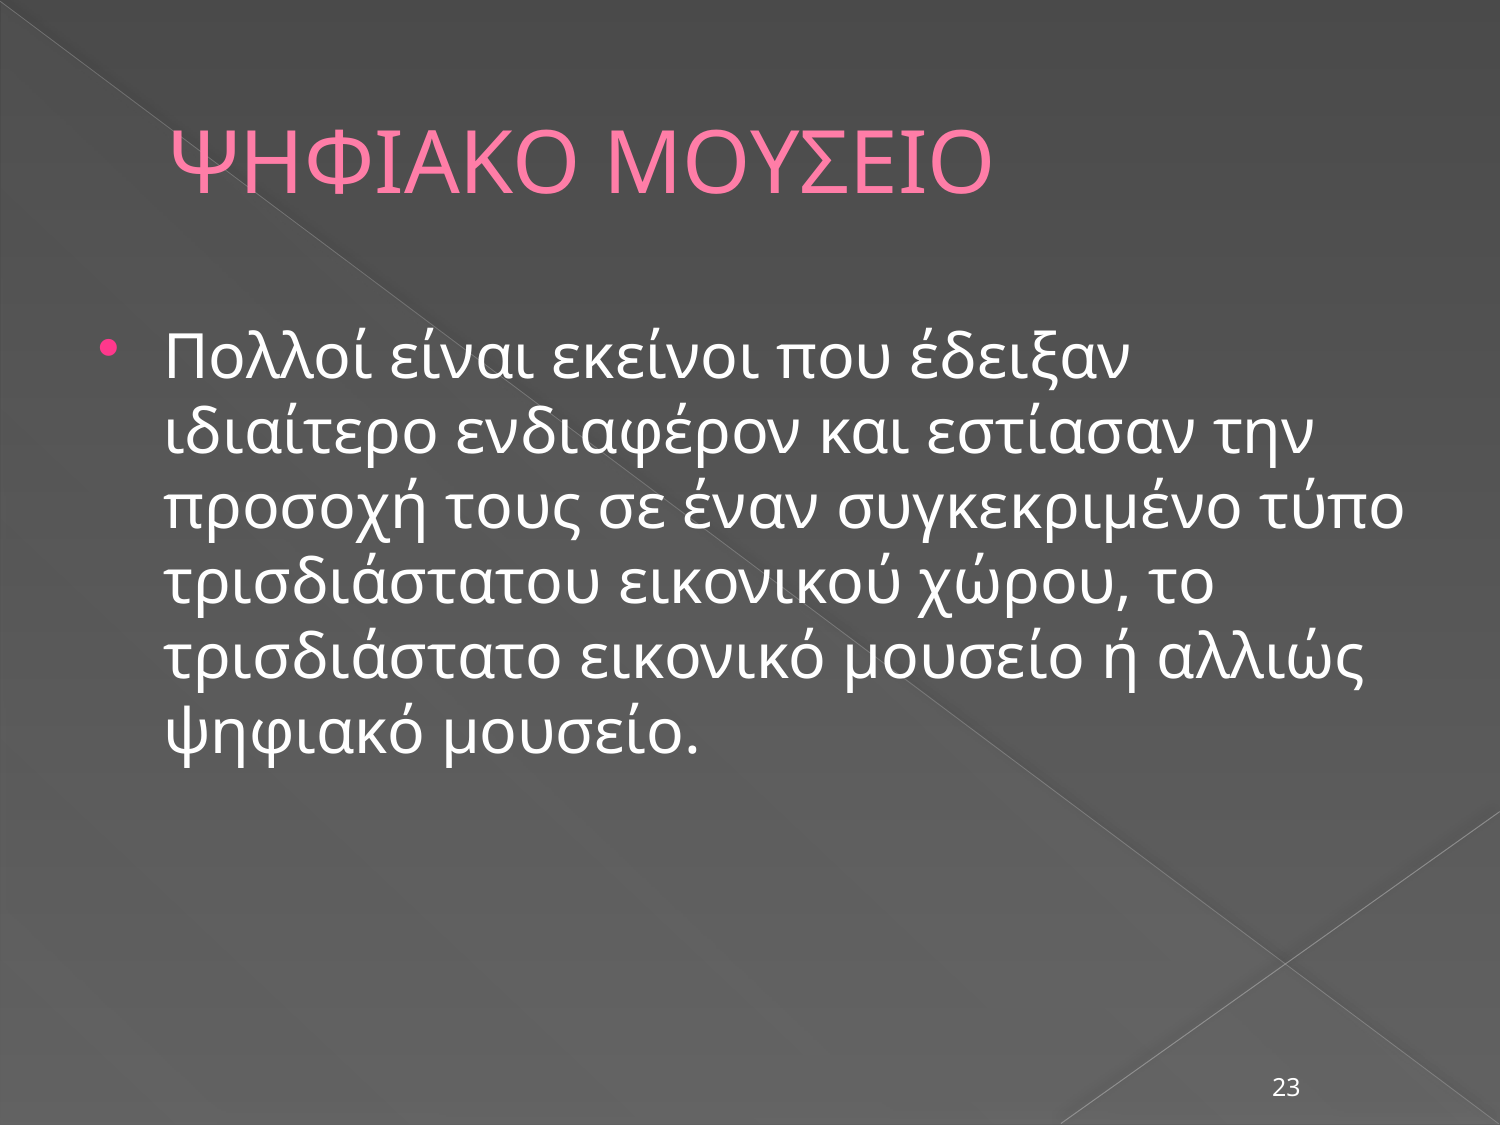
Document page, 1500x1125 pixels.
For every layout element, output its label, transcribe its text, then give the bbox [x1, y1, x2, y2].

list Πολλοί είναι εκείνοι που έδειξαν ιδιαίτερο ενδιαφέρον και εστίασαν την προσοχή τους σε έναν συγκεκριμένο τύπο τρισδιάστατου εικονικού χώρου, το τρισδιάστατο εικονικό μουσείο ή αλλιώς ψηφιακό μουσείο. [75, 308, 1425, 1059]
slide_number 23 [1245, 1063, 1328, 1113]
title ΨΗΦΙΑΚΟ ΜΟΥΣΕΙΟ [75, 43, 1425, 274]
